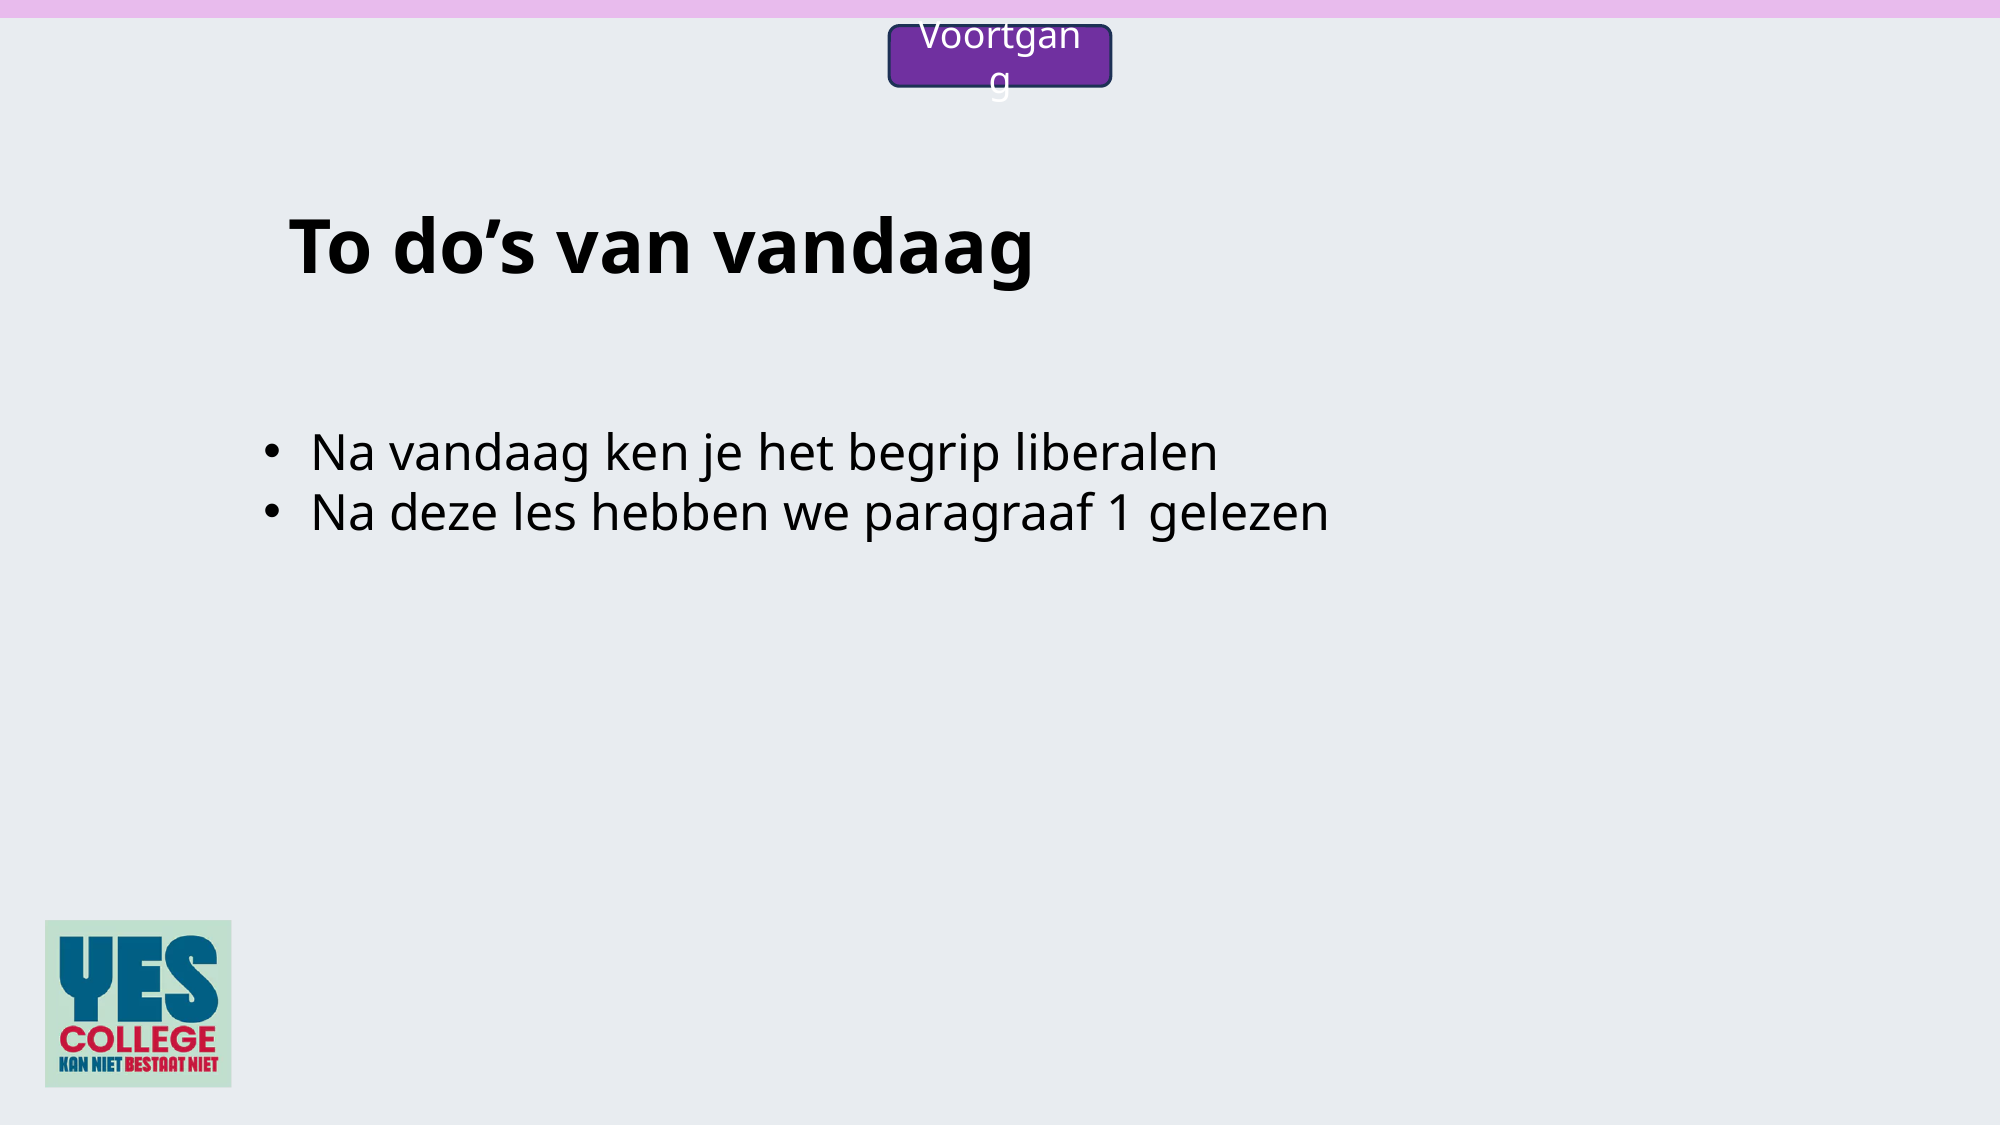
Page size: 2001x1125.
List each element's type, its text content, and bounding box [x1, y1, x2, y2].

text_box To do’s van vandaag [273, 191, 1541, 297]
text_box [248, 219, 1637, 326]
text_box Voortgang [887, 24, 1113, 88]
picture [0, 913, 356, 1093]
text_box Na vandaag ken je het begrip liberalen Na deze les hebben we paragraaf 1 gelezen [248, 353, 1731, 549]
text_box [0, 0, 2000, 18]
